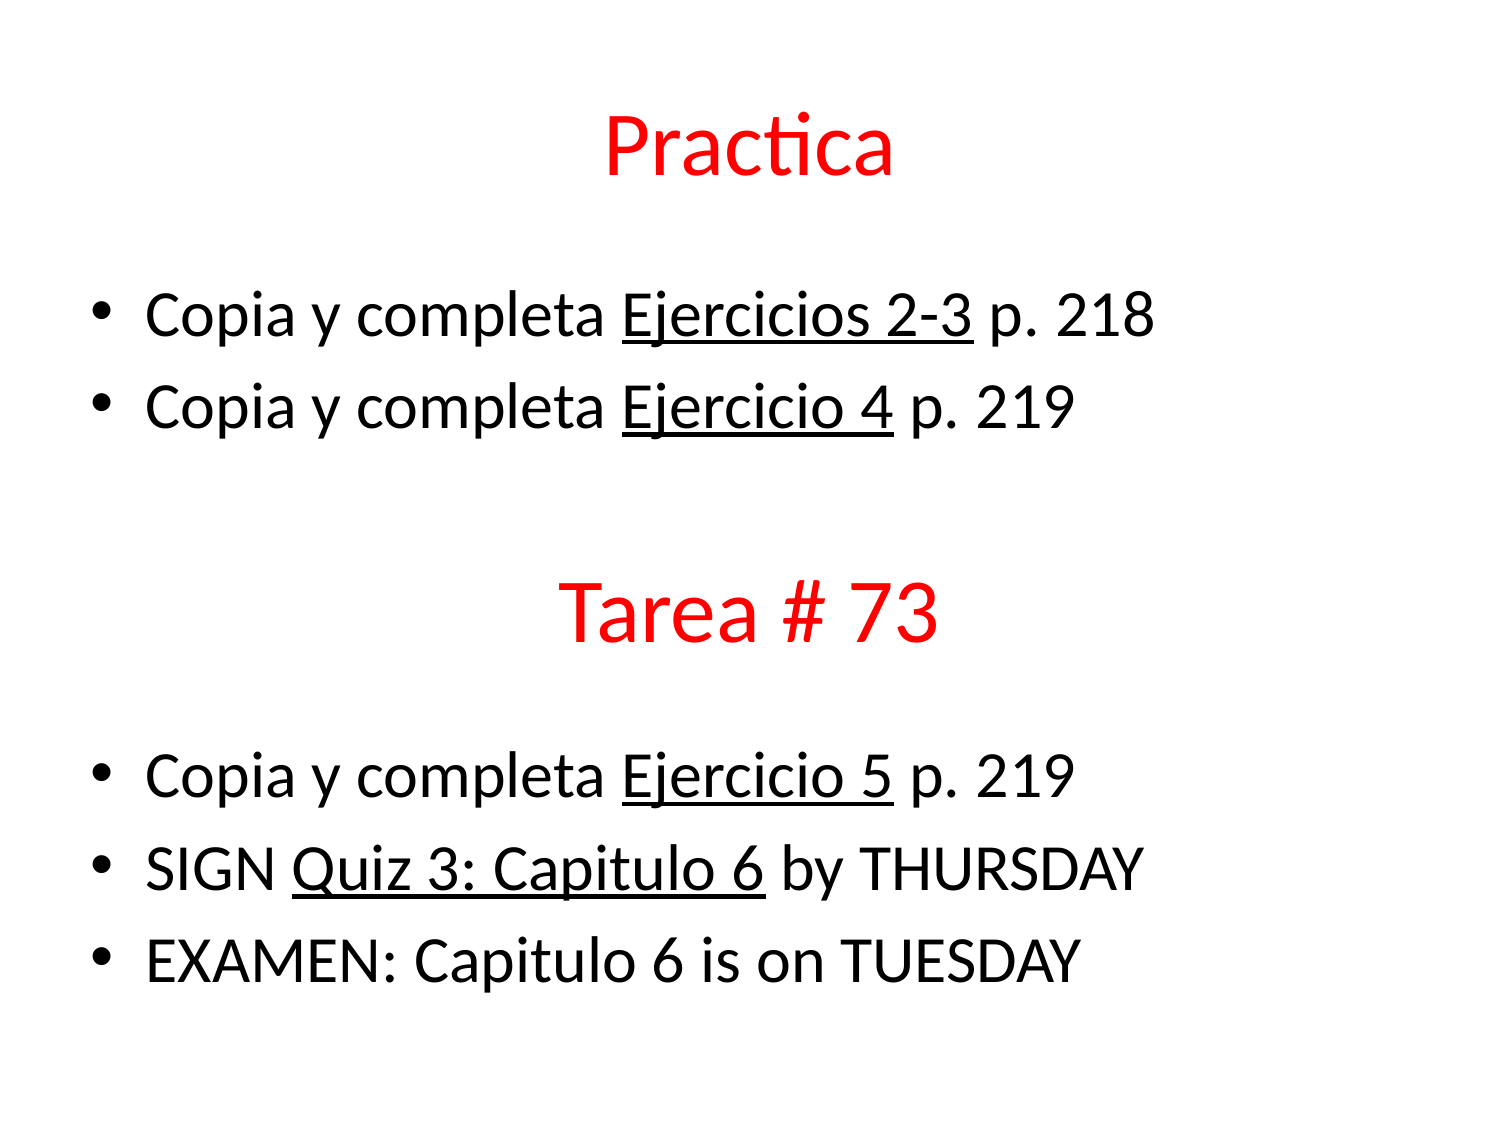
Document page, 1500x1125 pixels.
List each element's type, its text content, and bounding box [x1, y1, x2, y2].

list Copia y completa Ejercicios 2-3 p. 218 Copia y completa Ejercicio 4 p. 219 Copia y completa Ejercicio 5 p. 219 SIGN Quiz 3: Capitulo 6 by THURSDAY EXAMEN: Capitulo 6 is on TUESDAY [75, 700, 1425, 1005]
title Practica [75, 45, 1425, 233]
list Copia y completa Ejercicios 2-3 p. 218 Copia y completa Ejercicio 4 p. 219 Copia y completa Ejercicio 5 p. 219 SIGN Quiz 3: Capitulo 6 by THURSDAY EXAMEN: Capitulo 6 is on TUESDAY [75, 262, 1425, 512]
text_box Tarea # 73 [74, 512, 1425, 700]
